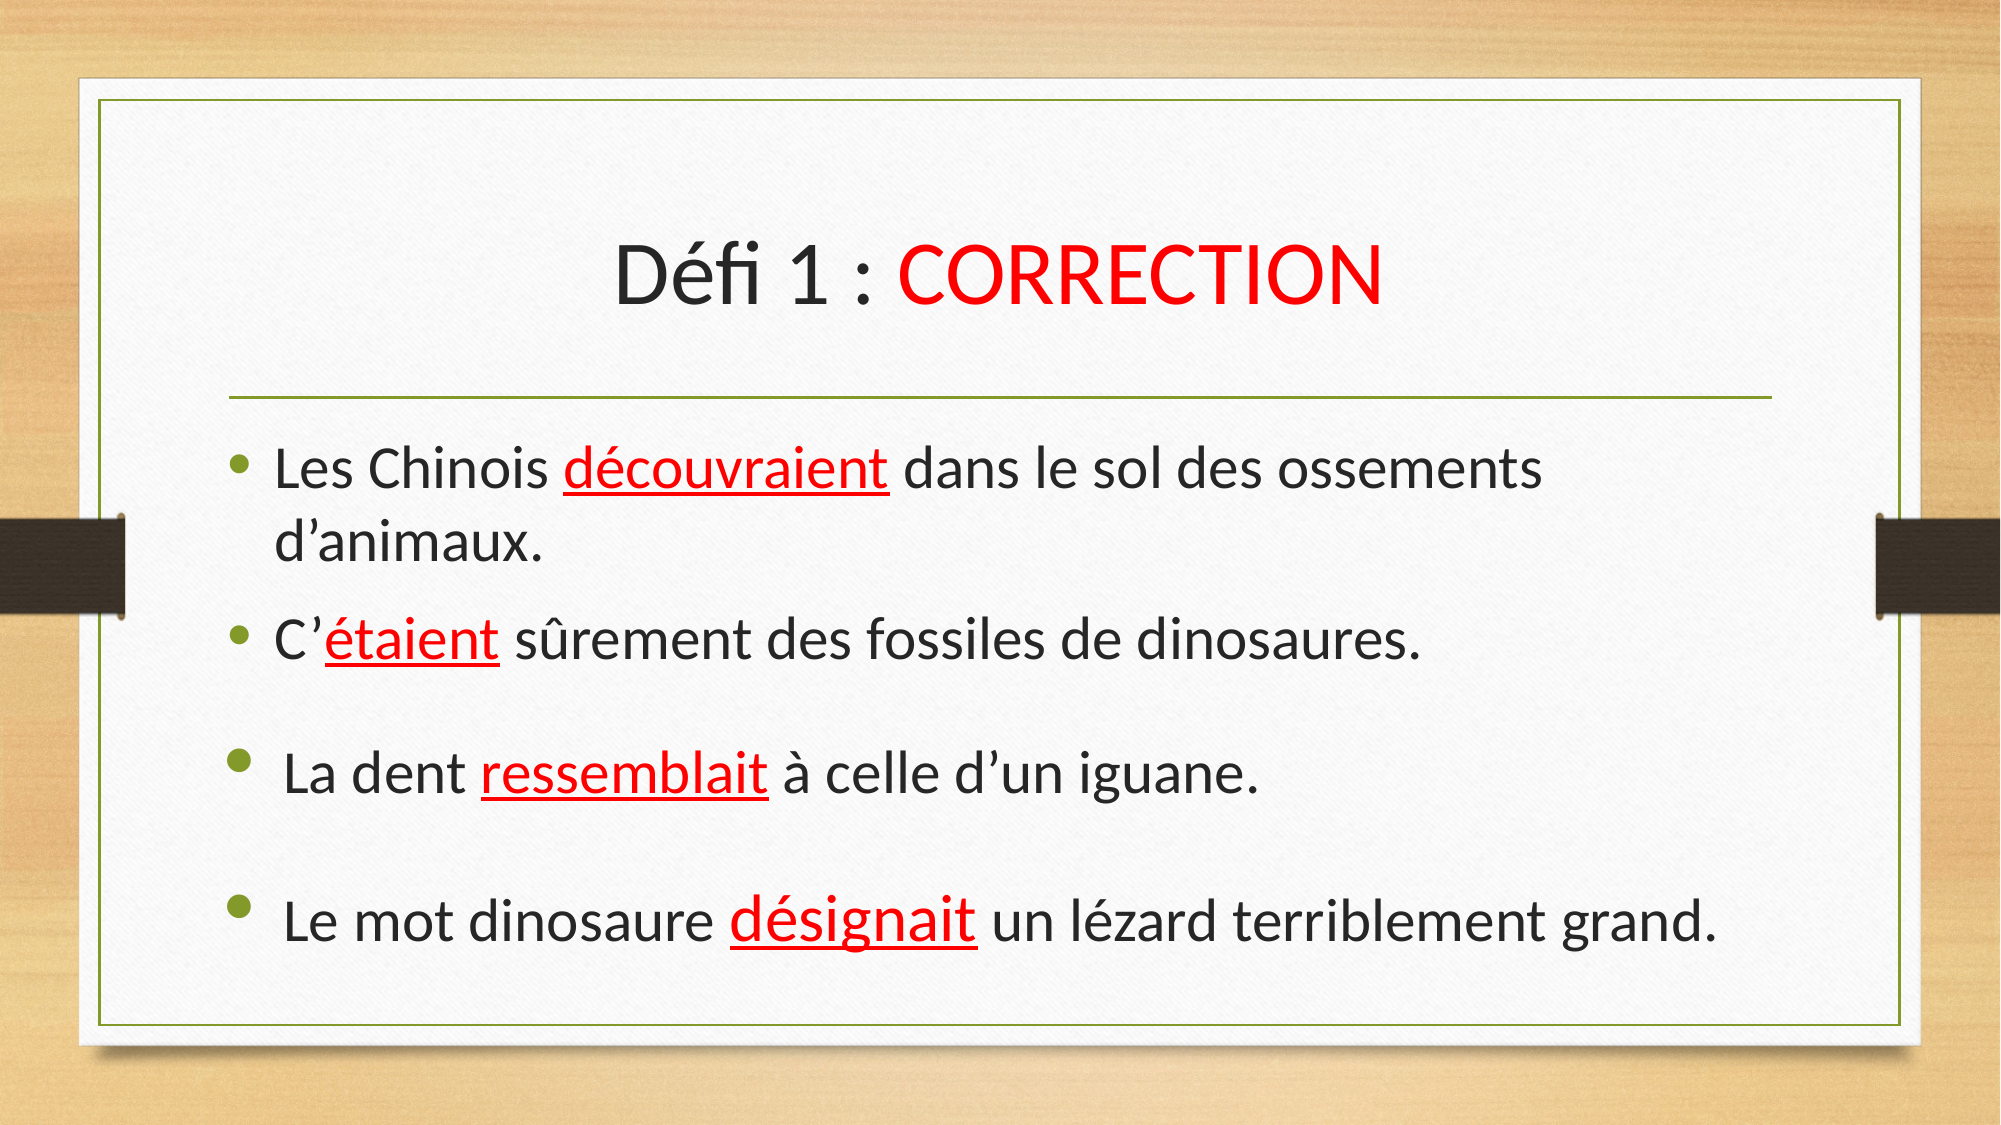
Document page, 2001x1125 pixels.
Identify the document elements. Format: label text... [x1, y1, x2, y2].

list Les Chinois découvraient dans le sol des ossements d’animaux. C’étaient sûrement des fossiles de dinosaures. La dent ressemblait à celle d’un iguane. Le mot dinosaure désignait un lézard terriblement grand. [212, 419, 1788, 964]
title Défi 1 : CORRECTION [212, 161, 1788, 375]
picture [0, 0, 2001, 1125]
